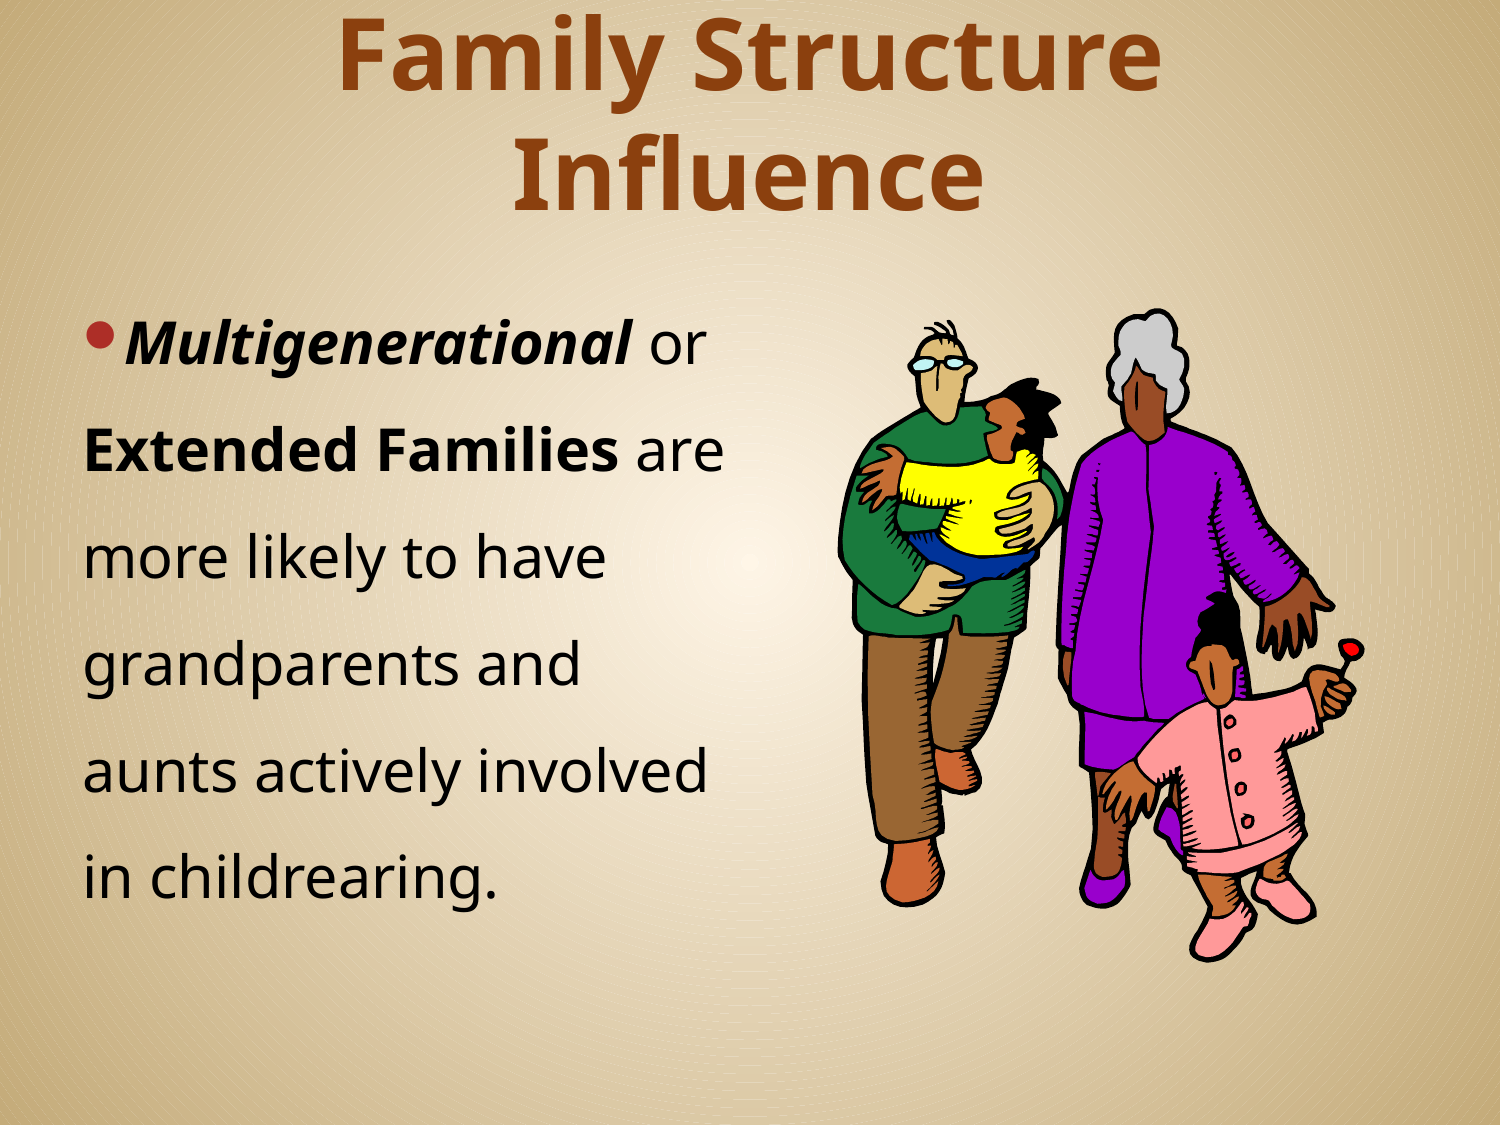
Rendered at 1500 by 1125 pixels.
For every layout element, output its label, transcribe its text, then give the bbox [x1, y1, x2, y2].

list Multigenerational or Extended Families are more likely to have grandparents and aunts actively involved in childrearing. [75, 262, 738, 1005]
title Family Structure Influence [75, 50, 1425, 238]
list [837, 299, 1370, 963]
